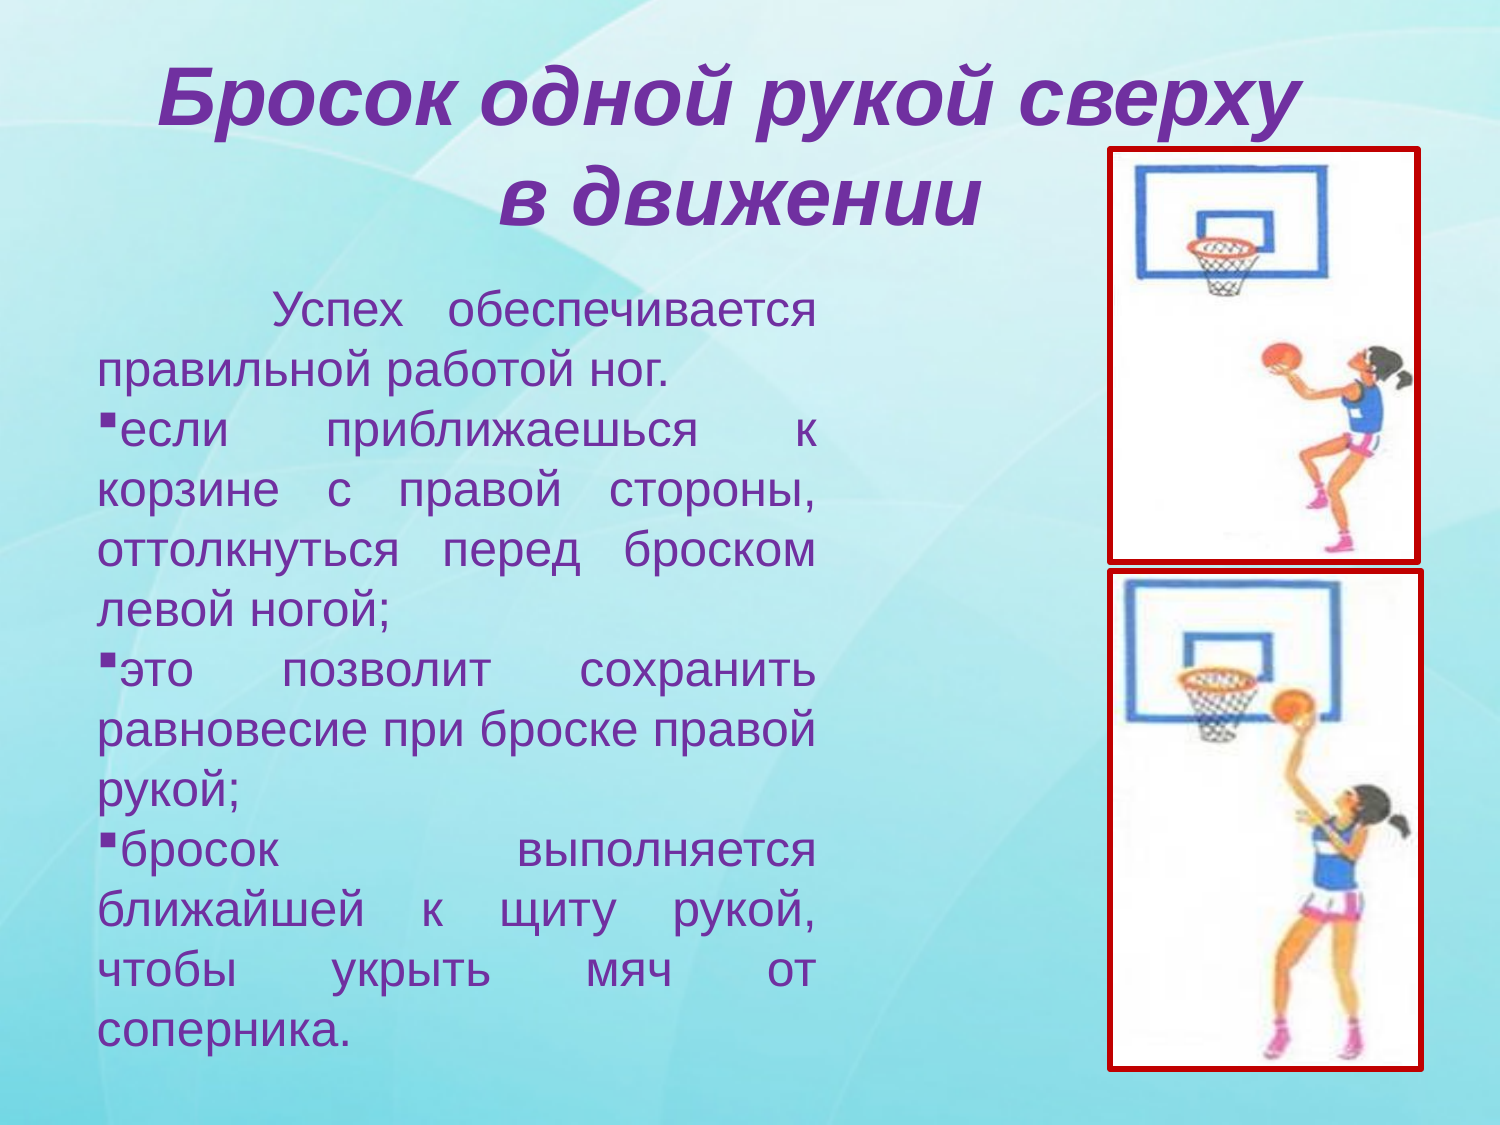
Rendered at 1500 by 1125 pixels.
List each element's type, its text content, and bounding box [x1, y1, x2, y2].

picture [0, 0, 1500, 1125]
text_box Бросок одной рукой сверху в движении [140, 35, 1342, 250]
text_box Успех обеспечивается правильной работой ног. если приближаешься к корзине с правой стороны, оттолкнуться перед броском левой ногой; это позволит сохранить равновесие при броске правой рукой; бросок выполняется ближайшей к щиту рукой, чтобы укрыть мяч от соперника. [81, 269, 832, 1065]
